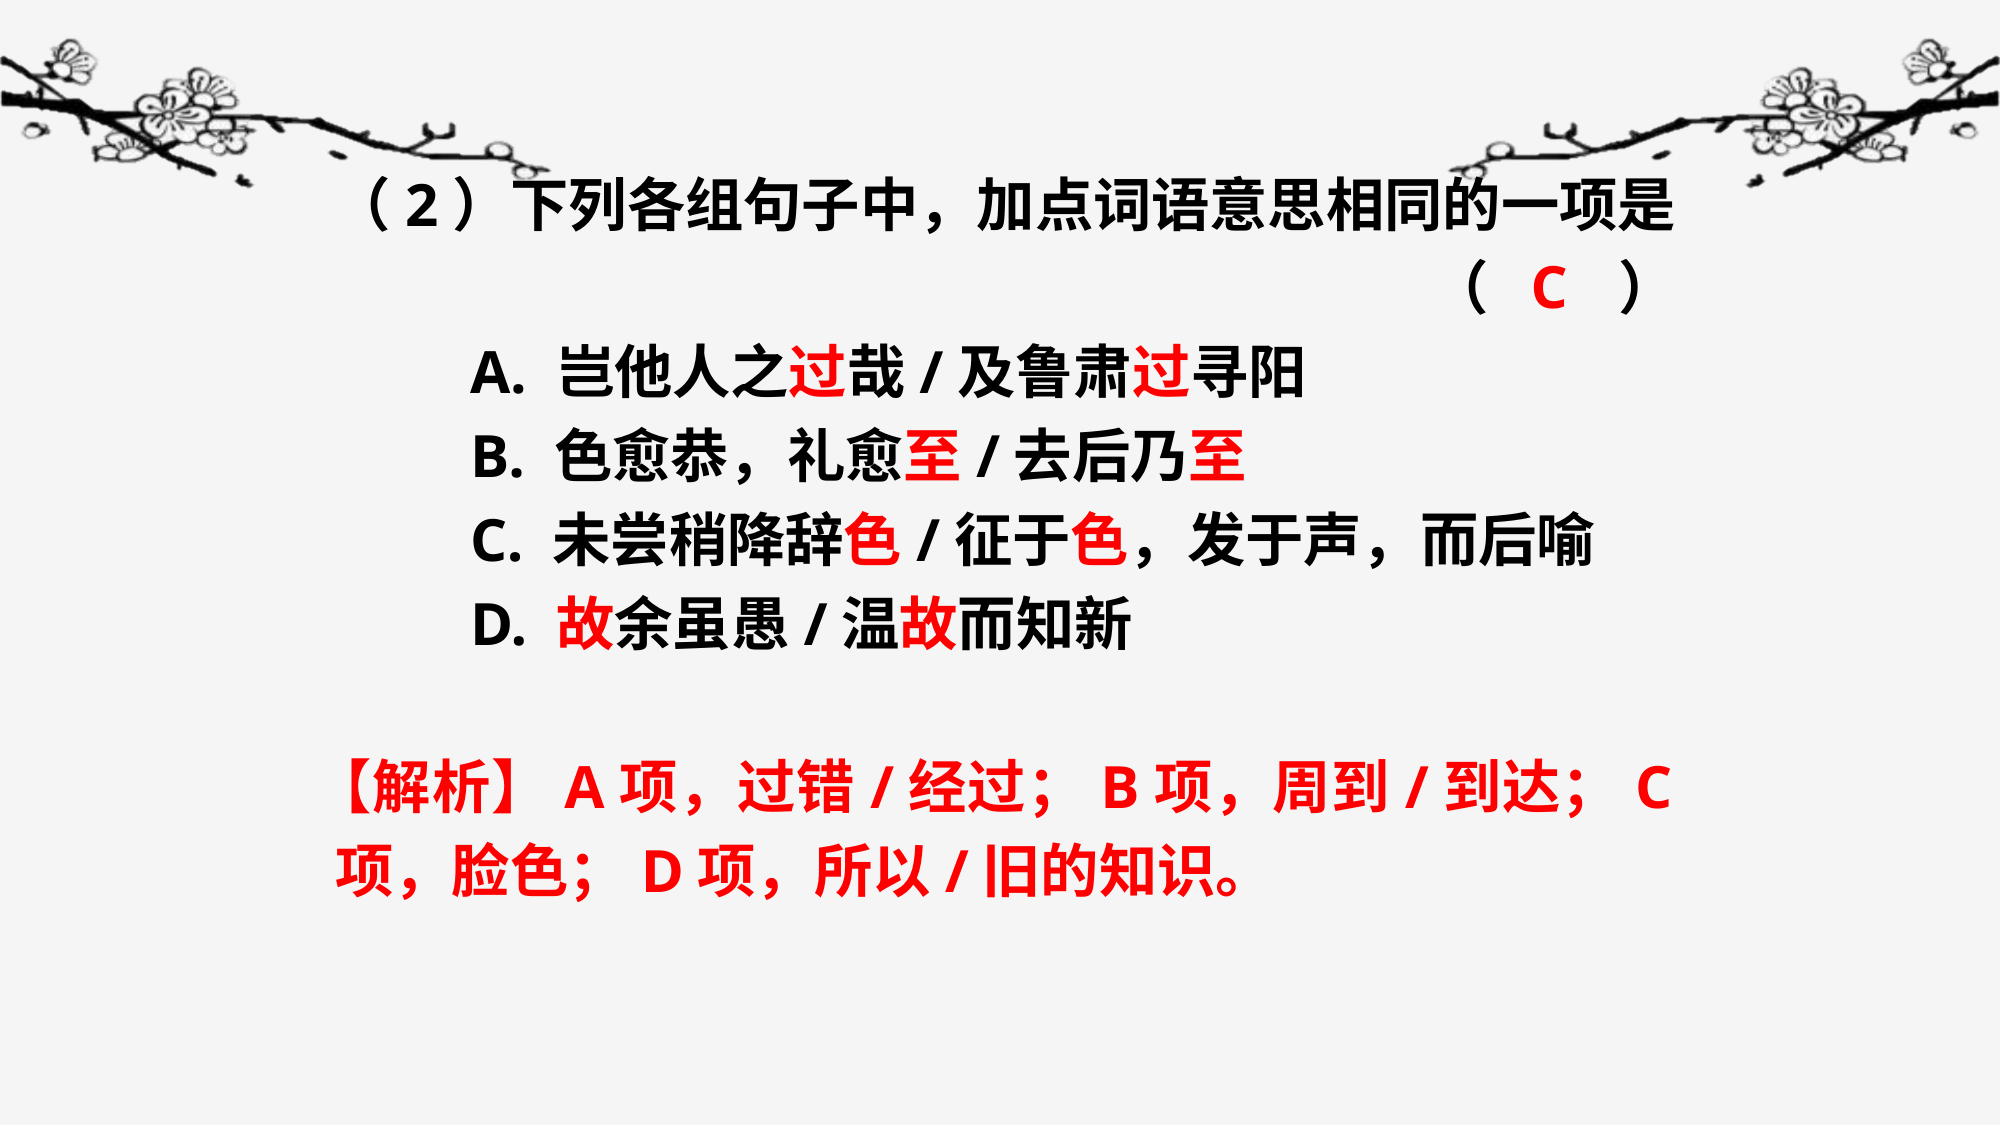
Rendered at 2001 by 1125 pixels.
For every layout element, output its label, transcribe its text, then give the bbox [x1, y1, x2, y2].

text_box 【解析】A项，过错/经过；B项，周到/到达；C项，脸色；D项，所以/旧的知识。 [298, 728, 1701, 912]
text_box C [1499, 229, 1599, 328]
text_box （2）下列各组句子中，加点词语意思相同的一项是 （ ） A. 岂他人之过哉/及鲁肃过寻阳 B. 色愈恭，礼愈至/去后乃至 C. 未尝稍降辞色/征于色，发于声，而后喻 D. 故余虽愚/温故而知新 [318, 146, 1692, 665]
picture [0, 0, 673, 310]
picture [1327, 0, 2000, 310]
